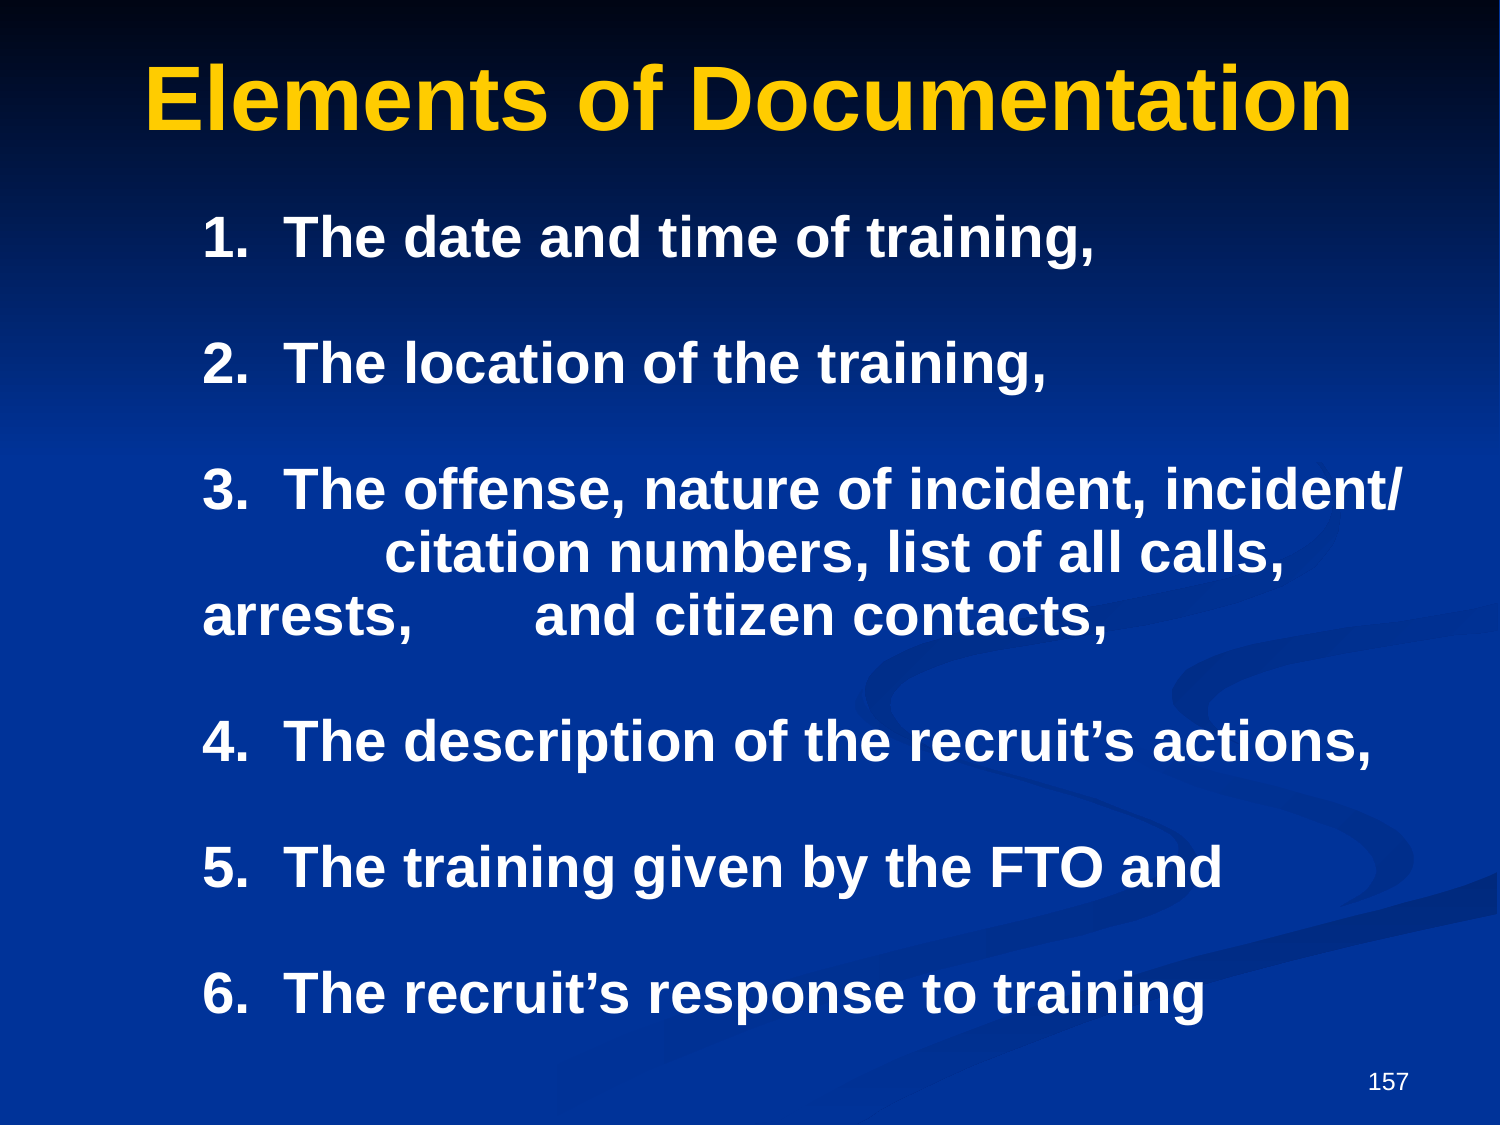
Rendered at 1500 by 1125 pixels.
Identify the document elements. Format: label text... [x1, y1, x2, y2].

title Elements of Documentation [74, 0, 1426, 188]
list 1. The date and time of training, 2. The location of the training, 3. The offense, nature of incident, incident/ citation numbers, list of all calls, arrests, and citizen contacts, 4. The description of the recruit’s actions, 5. The training given by the FTO and 6. The recruit’s response to training [87, 199, 1438, 1063]
slide_number 157 [1074, 1063, 1426, 1104]
